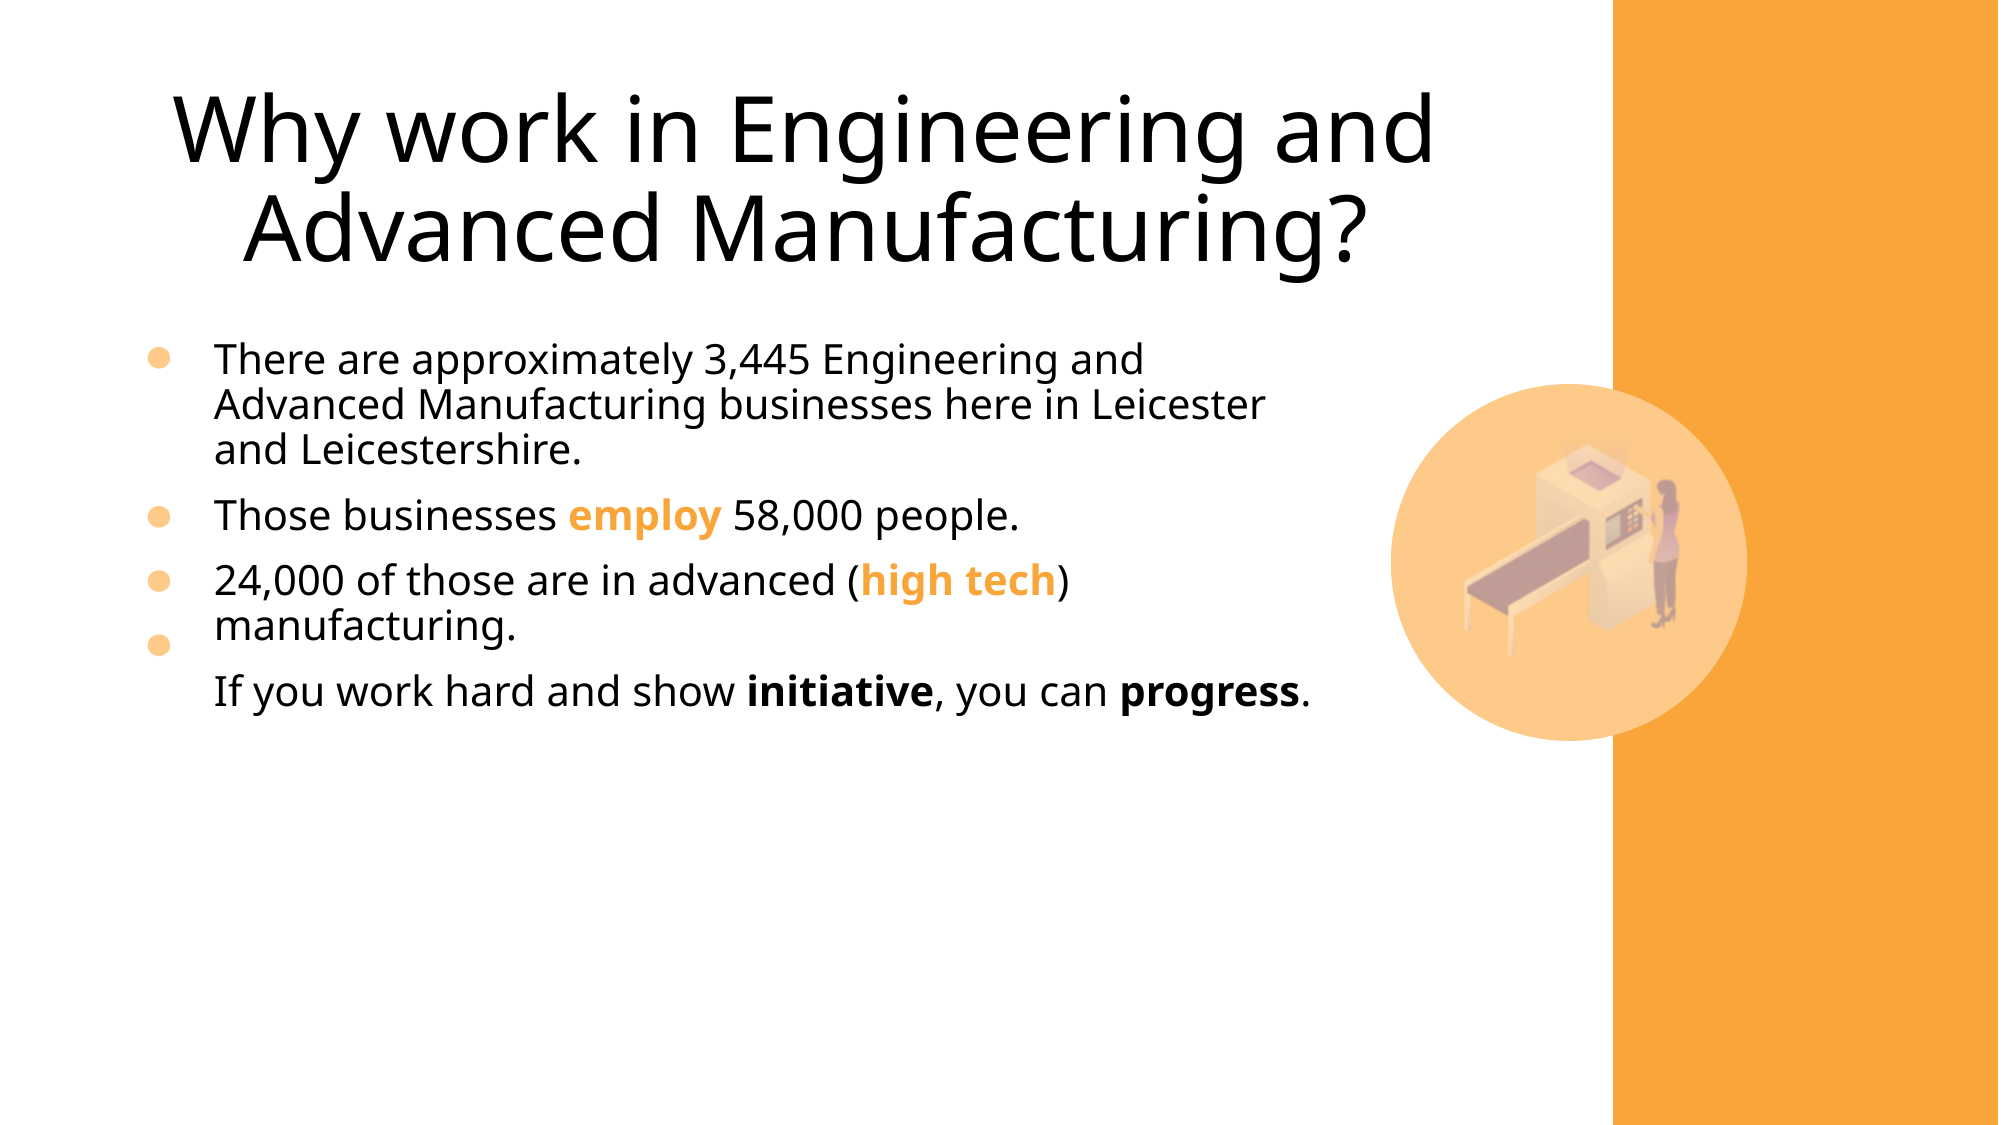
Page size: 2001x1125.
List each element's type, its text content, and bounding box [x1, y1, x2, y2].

title Why work in Engineering and Advanced Manufacturing? [0, 73, 1612, 291]
text_box [1613, 0, 1998, 1125]
text_box [147, 506, 171, 528]
text_box [147, 347, 171, 369]
text_box [1717, 463, 1748, 662]
text_box [147, 570, 171, 592]
list There are approximately 3,445 Engineering and Advanced Manufacturing businesses here in Leicester and Leicestershire. Those businesses employ 58,000 people. 24,000 of those are in advanced (high tech) manufacturing. If you work hard and show initiative, you can progress. [198, 330, 1342, 385]
text_box [147, 634, 171, 657]
picture [1140, 377, 1717, 703]
text_box [1459, 703, 1679, 741]
